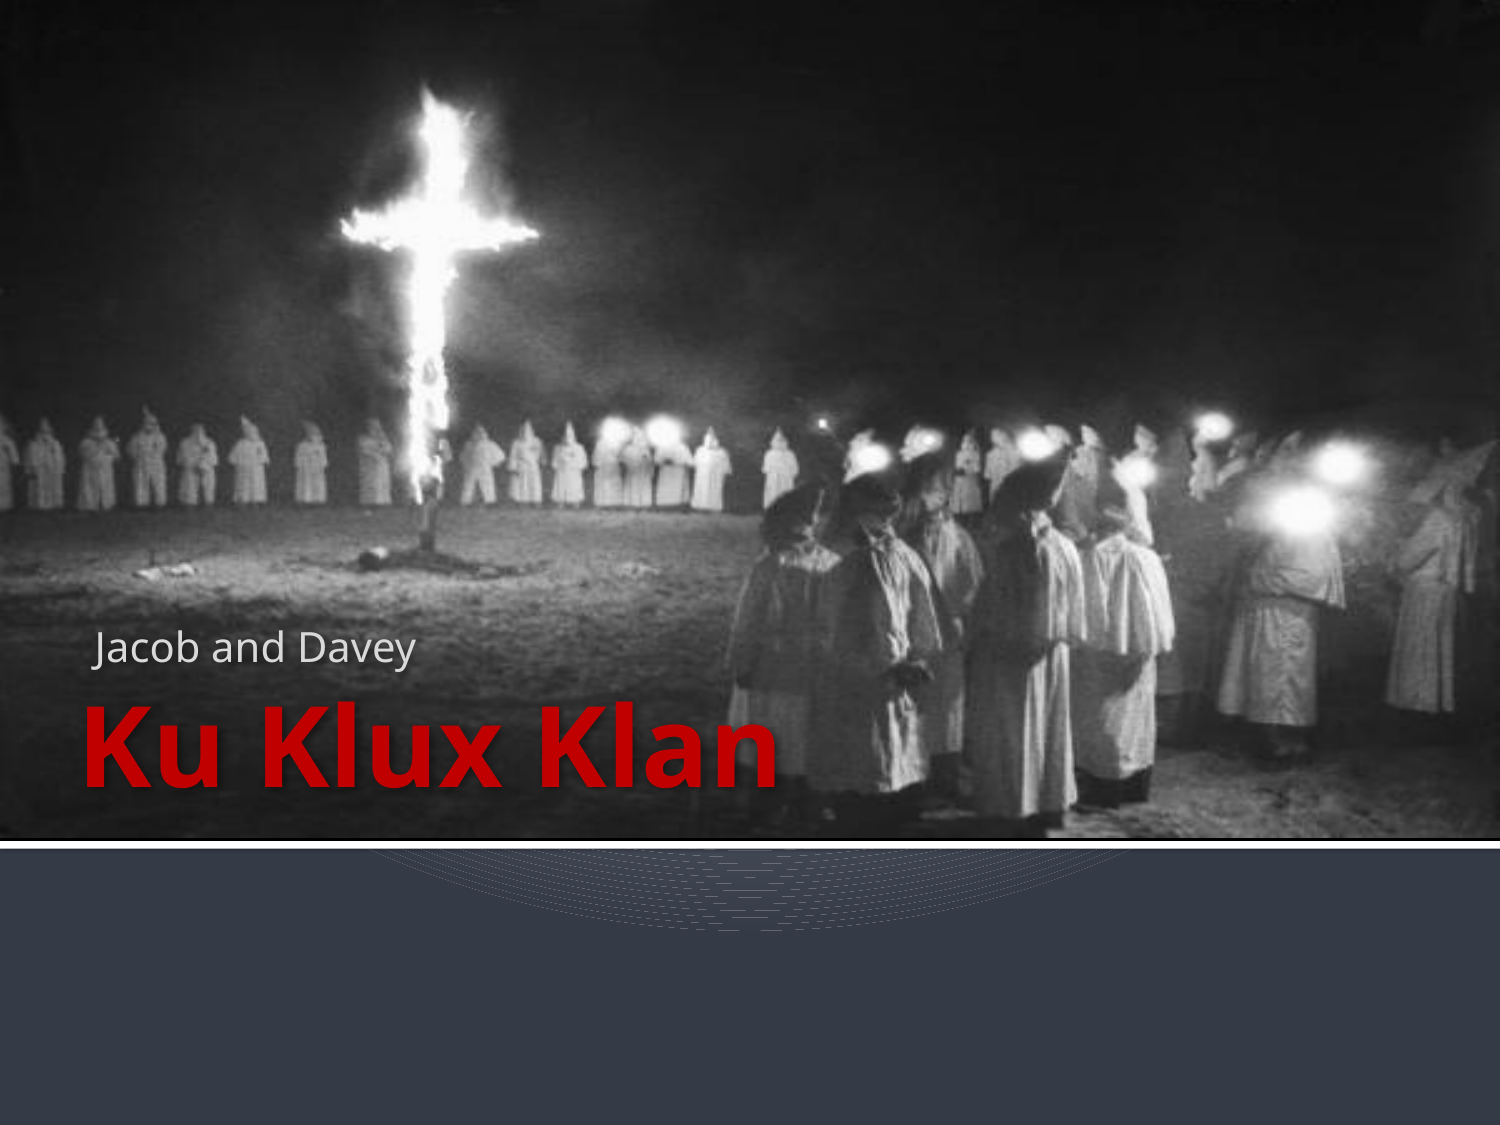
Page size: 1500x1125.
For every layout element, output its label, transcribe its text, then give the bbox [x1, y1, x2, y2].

picture [0, 0, 1500, 838]
title Ku Klux Klan [62, 845, 1388, 950]
